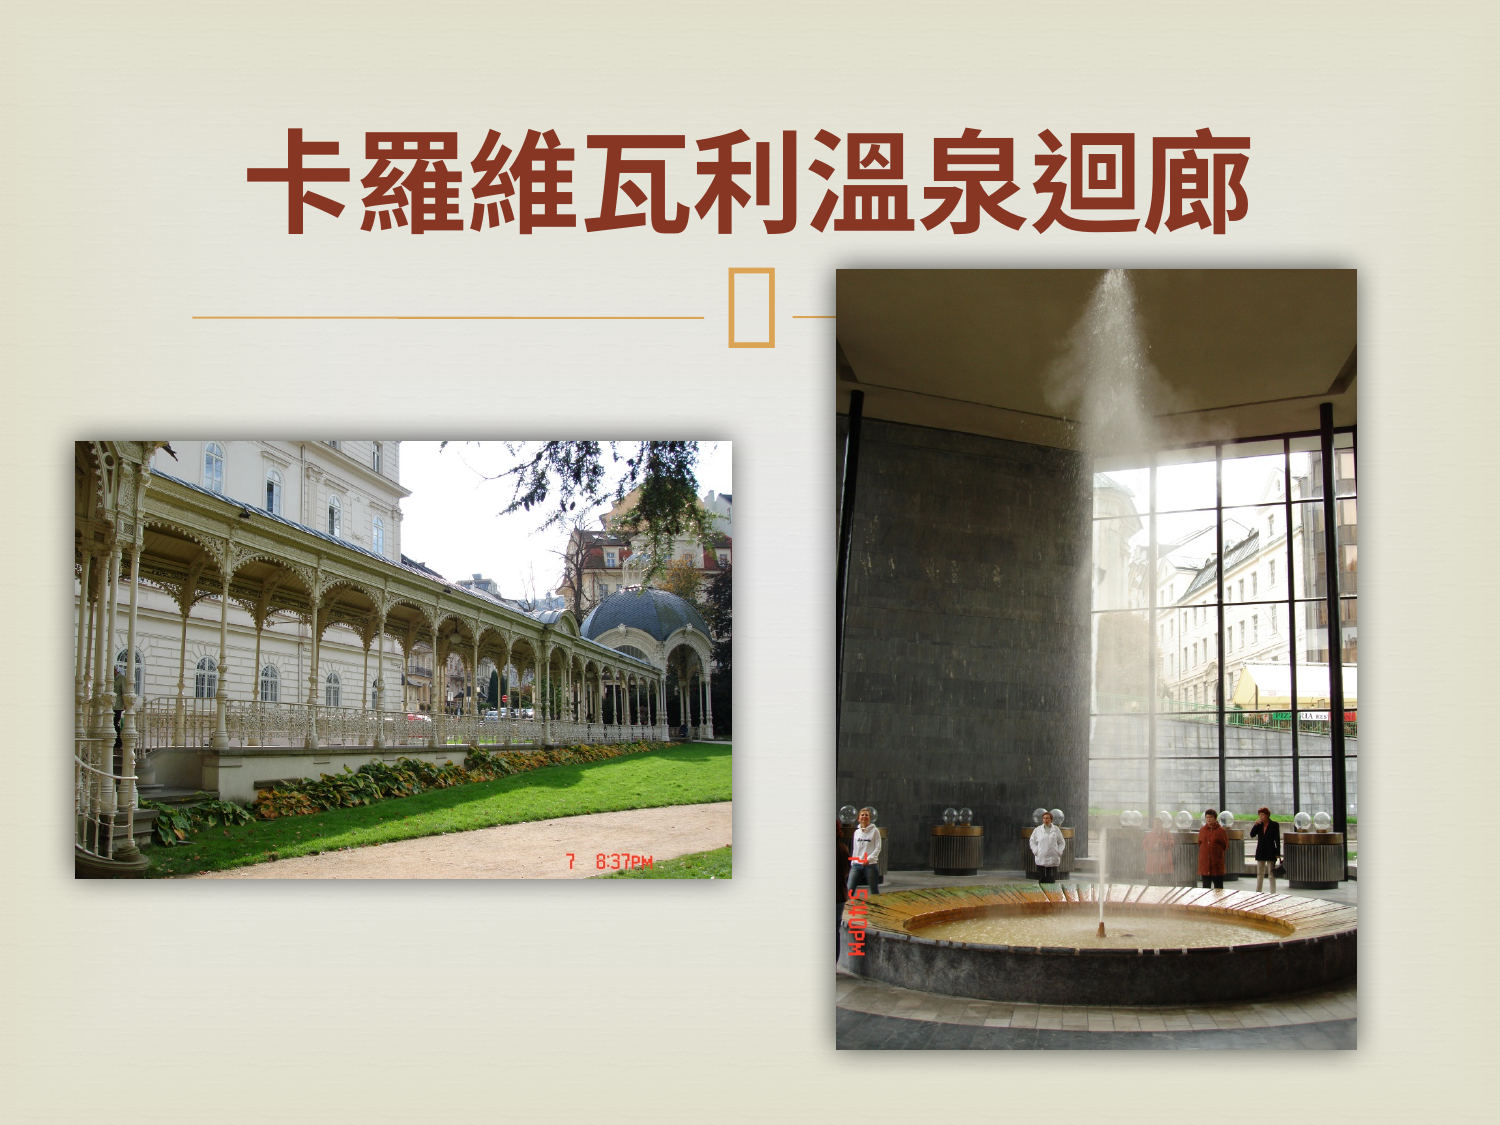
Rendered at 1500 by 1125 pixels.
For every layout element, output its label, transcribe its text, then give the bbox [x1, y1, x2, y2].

picture [74, 440, 732, 880]
title 卡羅維瓦利溫泉迴廊 [112, 93, 1386, 267]
picture [836, 269, 1358, 1051]
